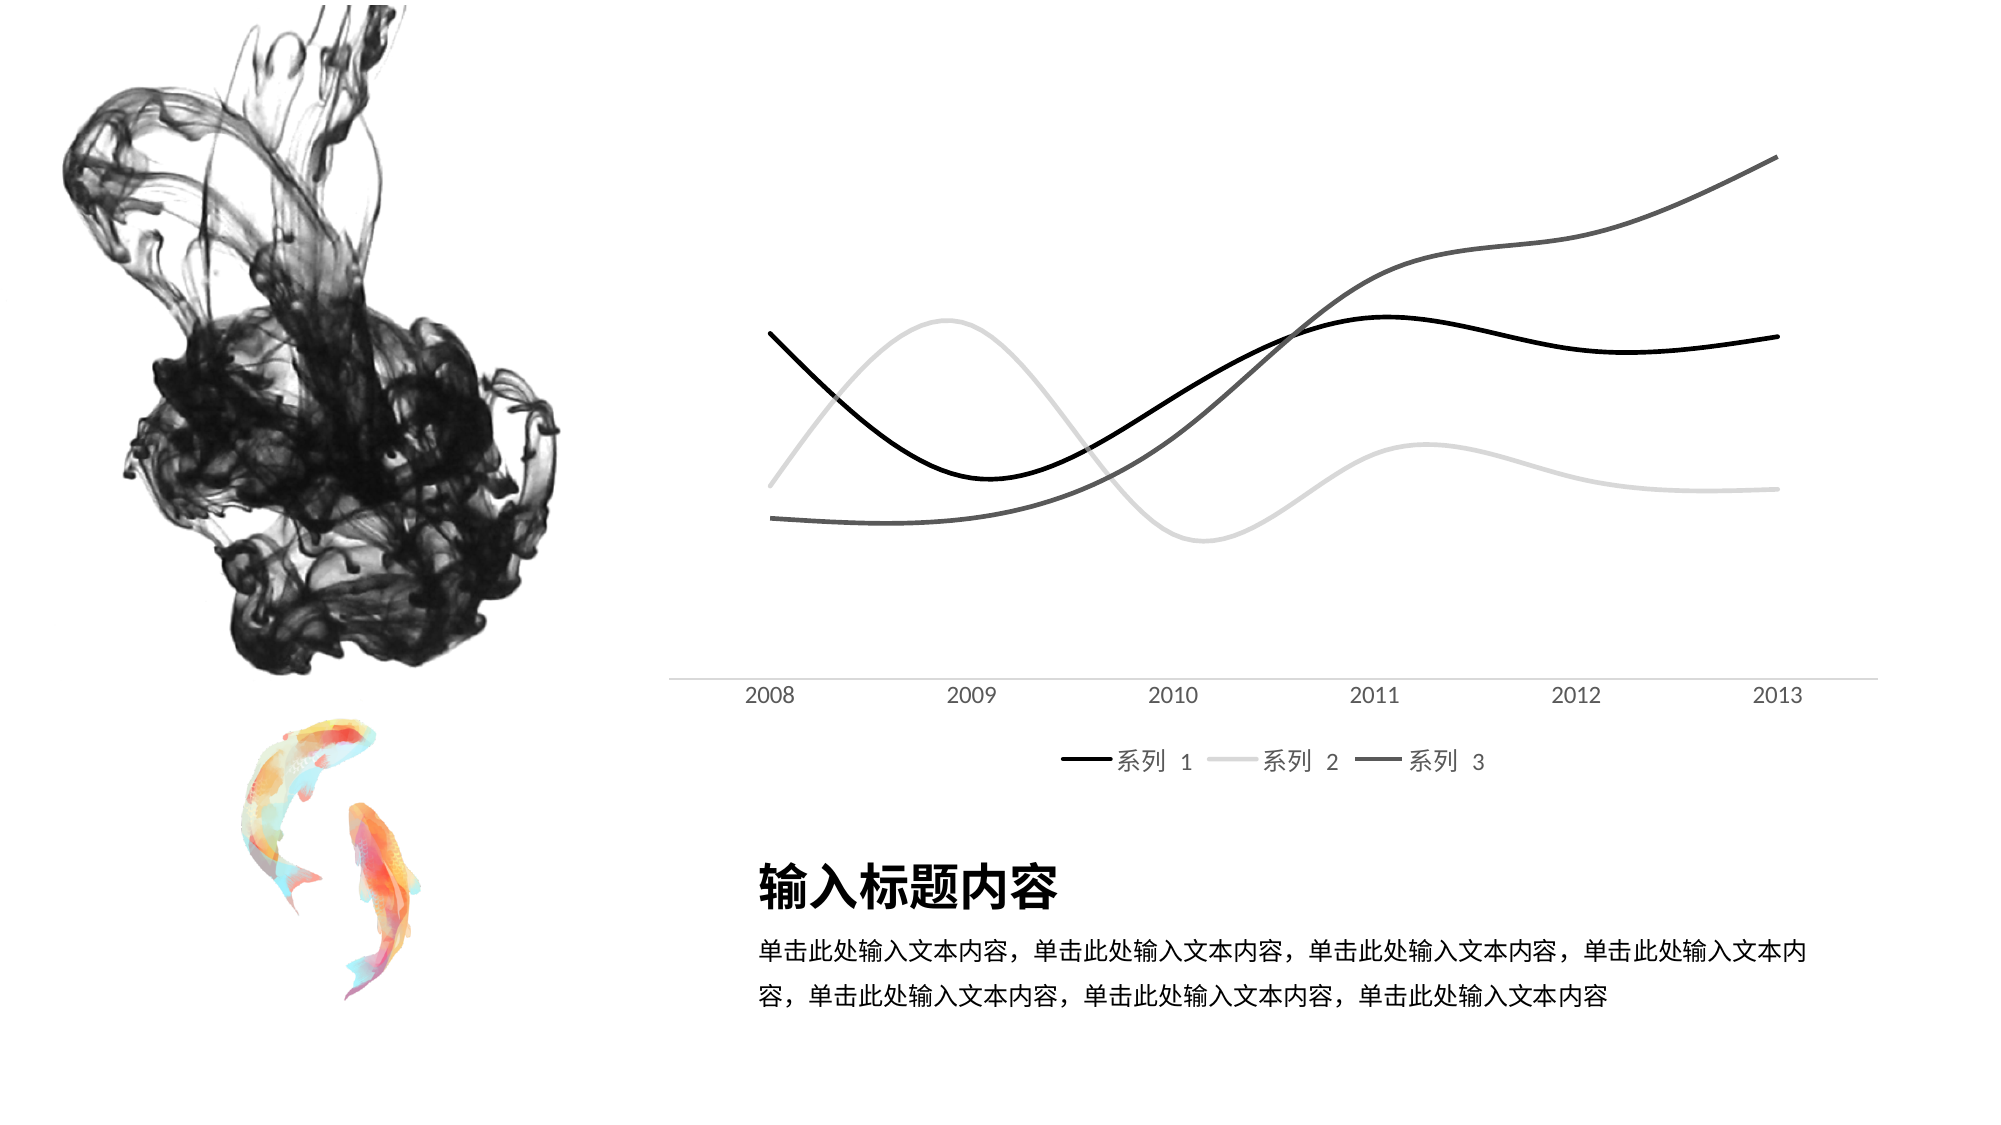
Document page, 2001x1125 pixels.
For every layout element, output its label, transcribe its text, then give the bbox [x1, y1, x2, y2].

chart [644, 102, 1904, 784]
text_box 单击此处输入文本内容，单击此处输入文本内容，单击此处输入文本内容，单击此处输入文本内容，单击此处输入文本内容，单击此处输入文本内容，单击此处输入文本内容 [744, 913, 1827, 1063]
text_box 输入标题内容 [744, 847, 1138, 923]
picture [224, 686, 475, 1009]
picture [0, 4, 609, 683]
